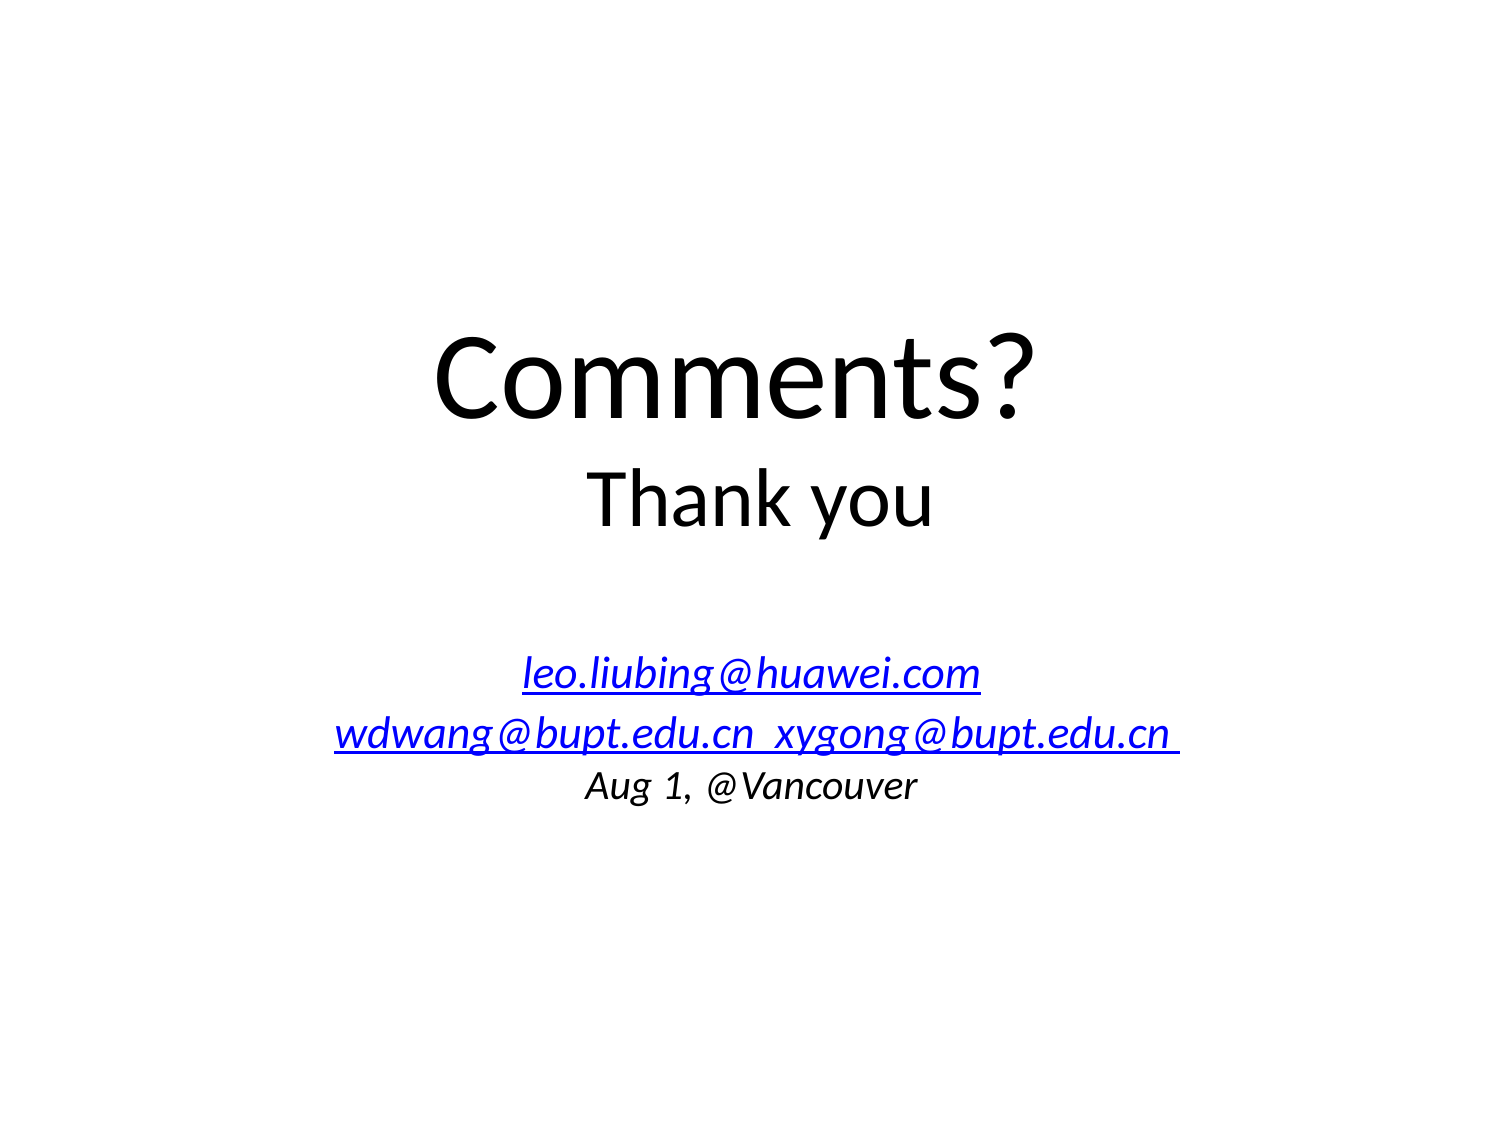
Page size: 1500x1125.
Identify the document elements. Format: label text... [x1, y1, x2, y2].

title Comments? Thank you leo.liubing@huawei.com wdwang@bupt.edu.cn xygong@bupt.edu.cn Aug 1, @Vancouver [76, 148, 1428, 953]
